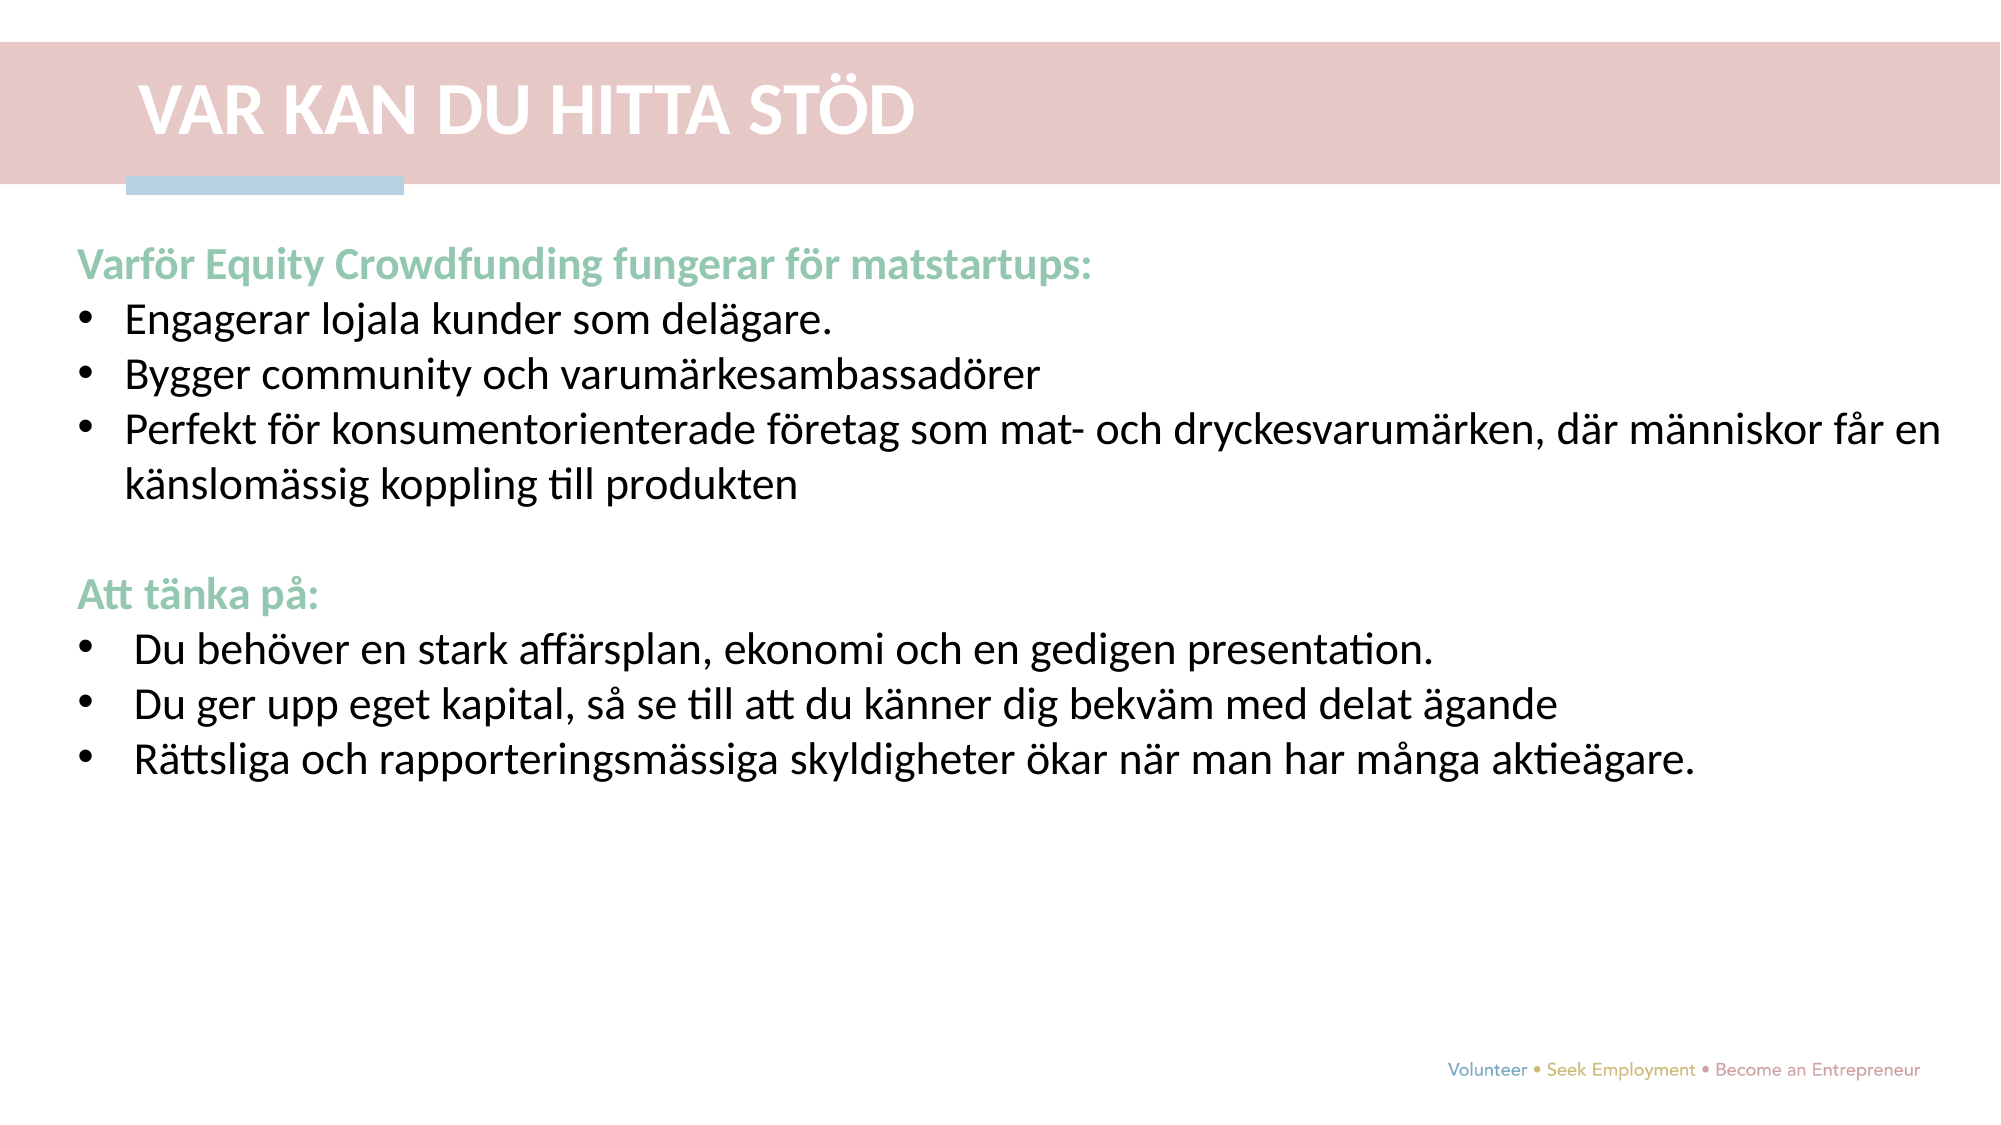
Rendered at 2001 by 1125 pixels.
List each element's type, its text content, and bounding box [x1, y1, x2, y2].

picture [1418, 1046, 1971, 1103]
list VAR KAN DU HITTA STÖD [123, 51, 1913, 170]
text_box Varför Equity Crowdfunding fungerar för matstartups: Engagerar lojala kunder som delägare. Bygger community och varumärkesambassadörer Perfekt för konsumentorienterade företag som mat- och dryckesvarumärken, där människor får en känslomässig koppling till produkten Att tänka på: Du behöver en stark affärsplan, ekonomi och en gedigen presentation. Du ger upp eget kapital, så se till att du känner dig bekväm med delat ägande Rättsliga och rapporteringsmässiga skyldigheter ökar när man har många aktieägare. [62, 226, 1965, 901]
